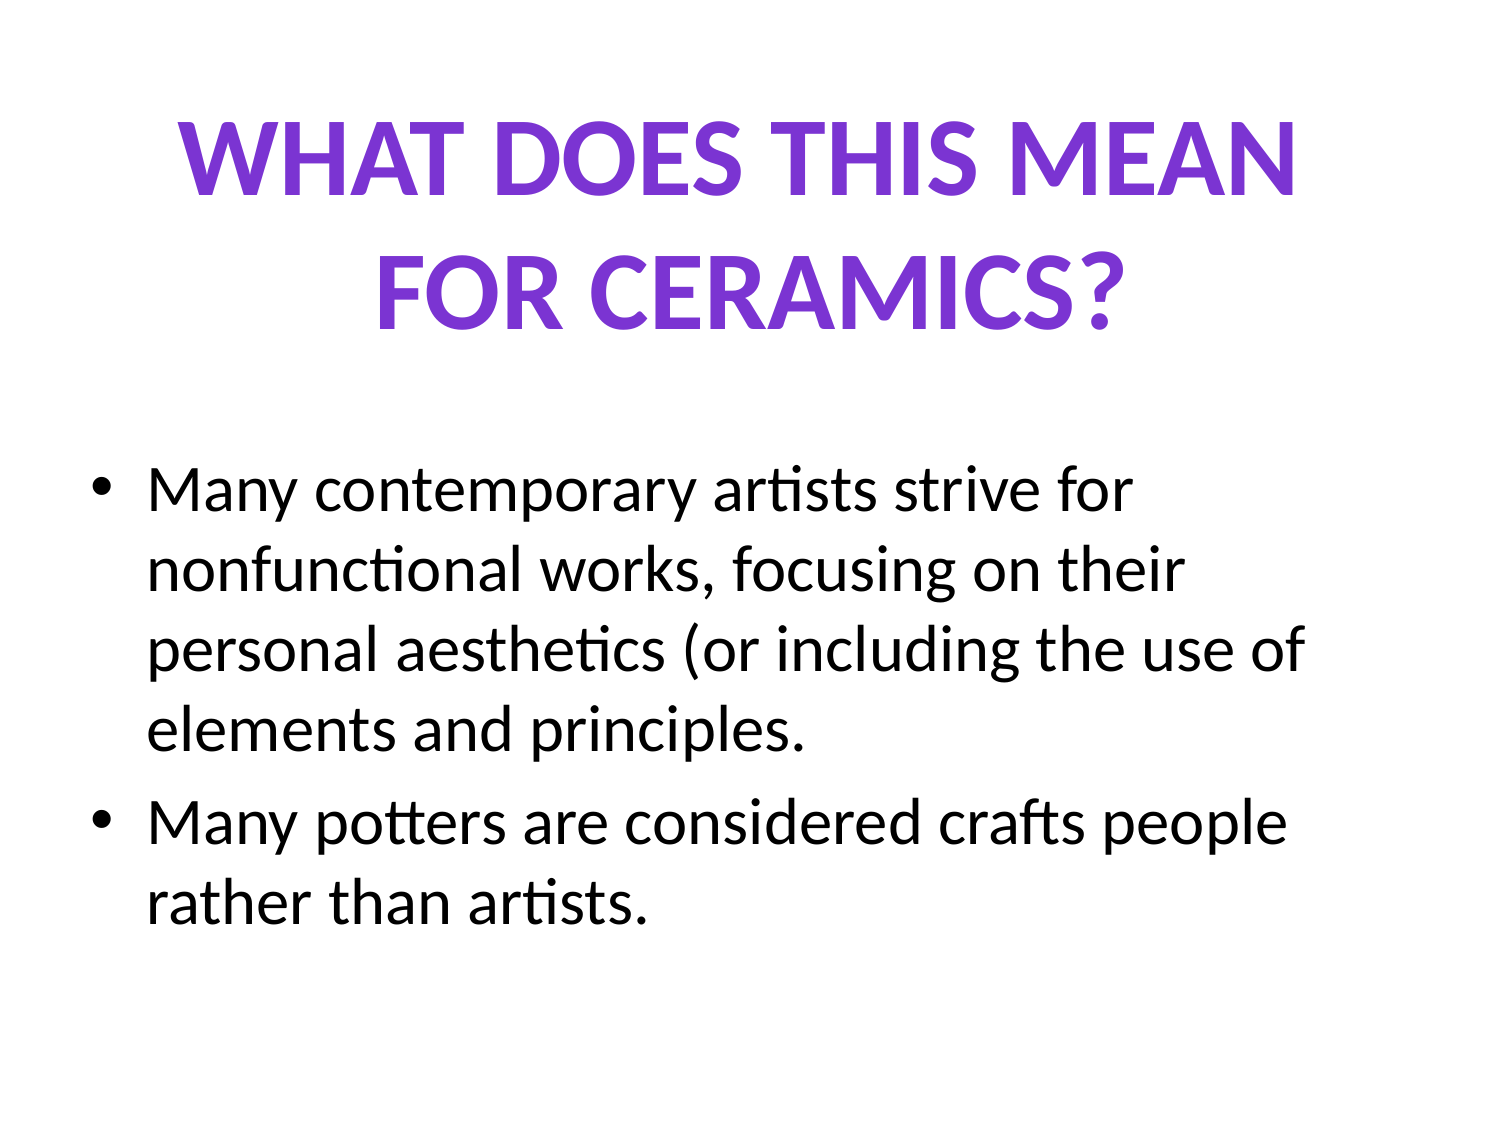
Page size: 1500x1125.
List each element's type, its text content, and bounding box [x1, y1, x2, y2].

text_box What Does this mean For ceramics? [162, 74, 1341, 360]
list Many contemporary artists strive for nonfunctional works, focusing on their personal aesthetics (or including the use of elements and principles. Many potters are considered crafts people rather than artists. [75, 437, 1425, 1005]
